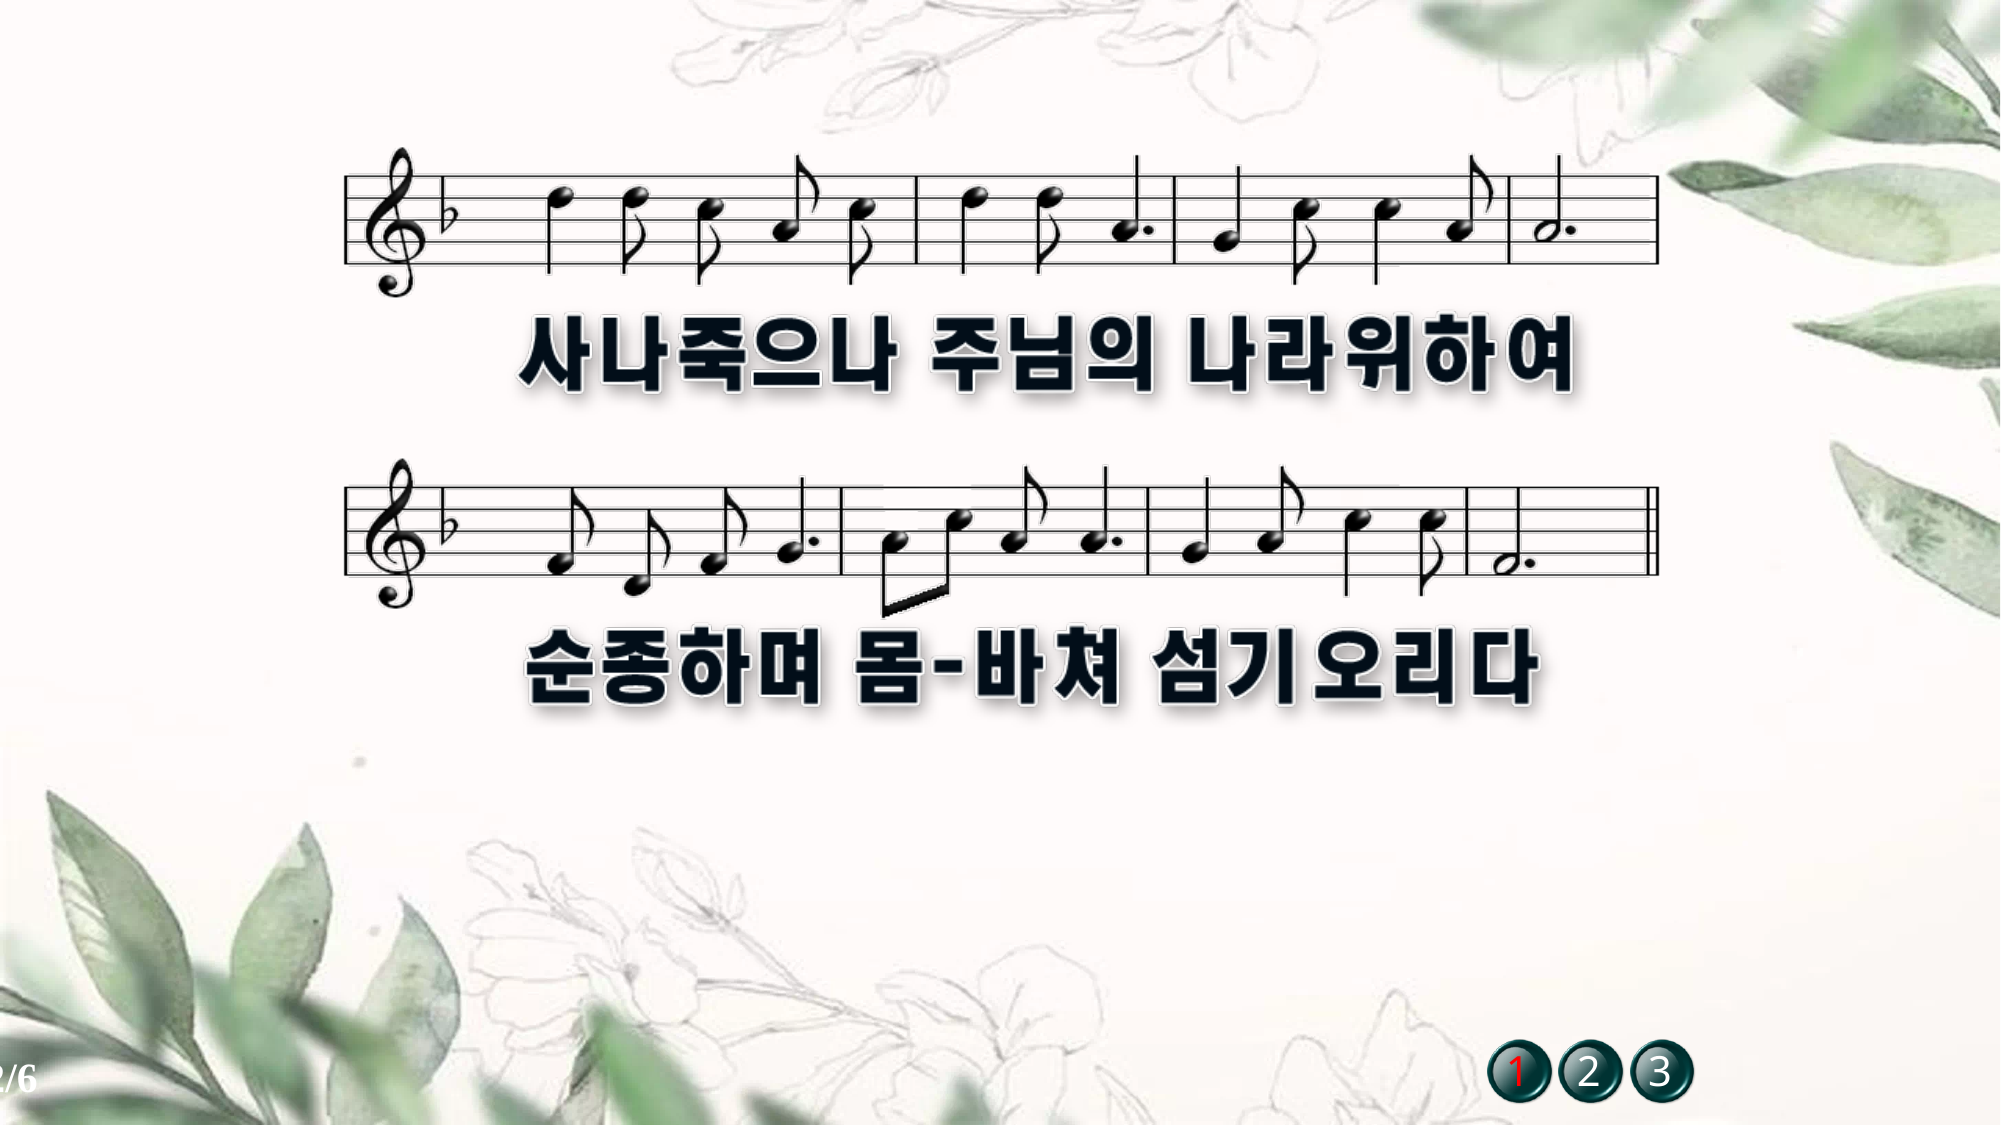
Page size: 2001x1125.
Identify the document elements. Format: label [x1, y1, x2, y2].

picture [0, 0, 2001, 1125]
text_box [1555, 1035, 1626, 1106]
text_box [1627, 1035, 1697, 1106]
text_box [1484, 1035, 1555, 1106]
